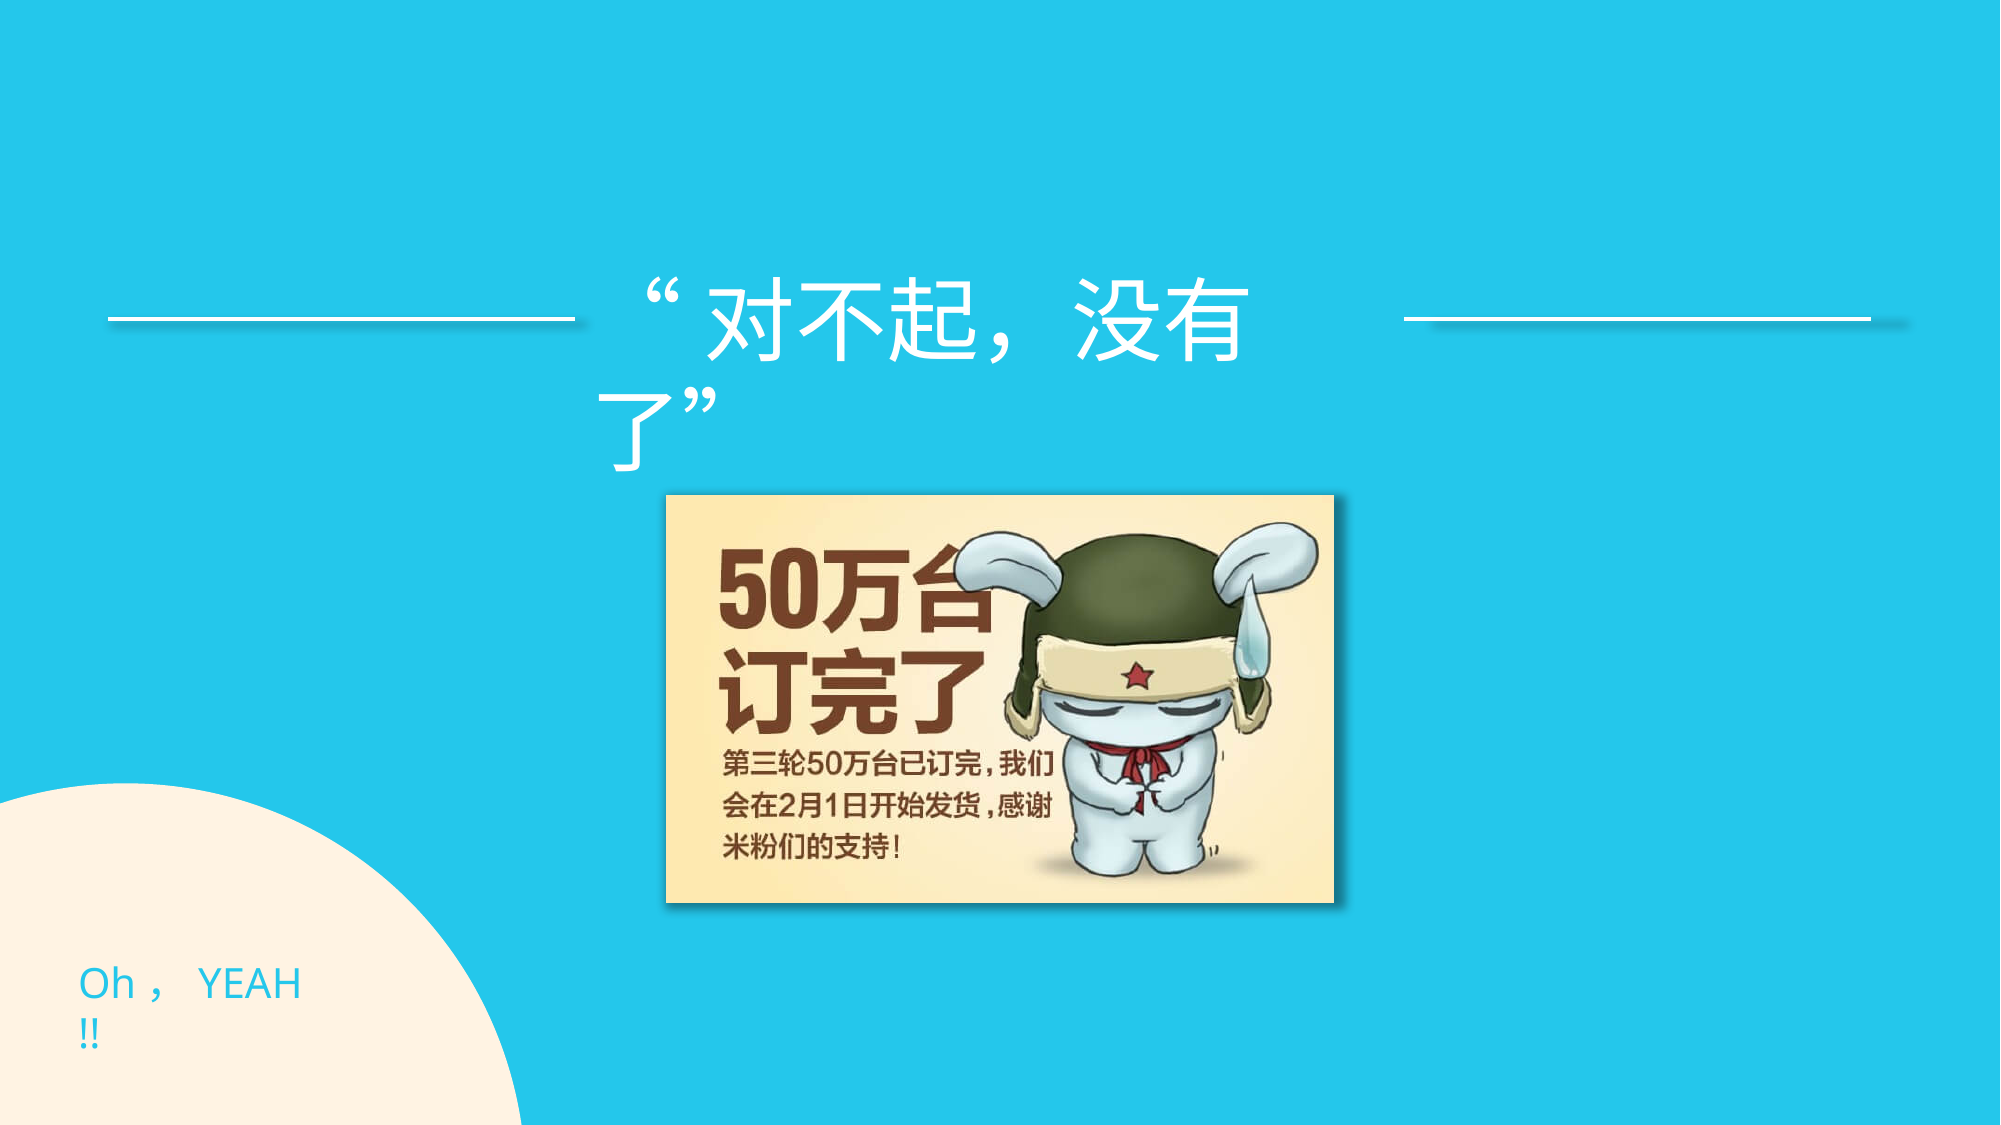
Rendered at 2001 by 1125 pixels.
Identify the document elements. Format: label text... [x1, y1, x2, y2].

picture [666, 495, 1334, 903]
text_box “对不起，没有了” [575, 255, 1348, 491]
text_box Oh，YEAH!! [63, 949, 320, 1065]
text_box [0, 782, 523, 1125]
